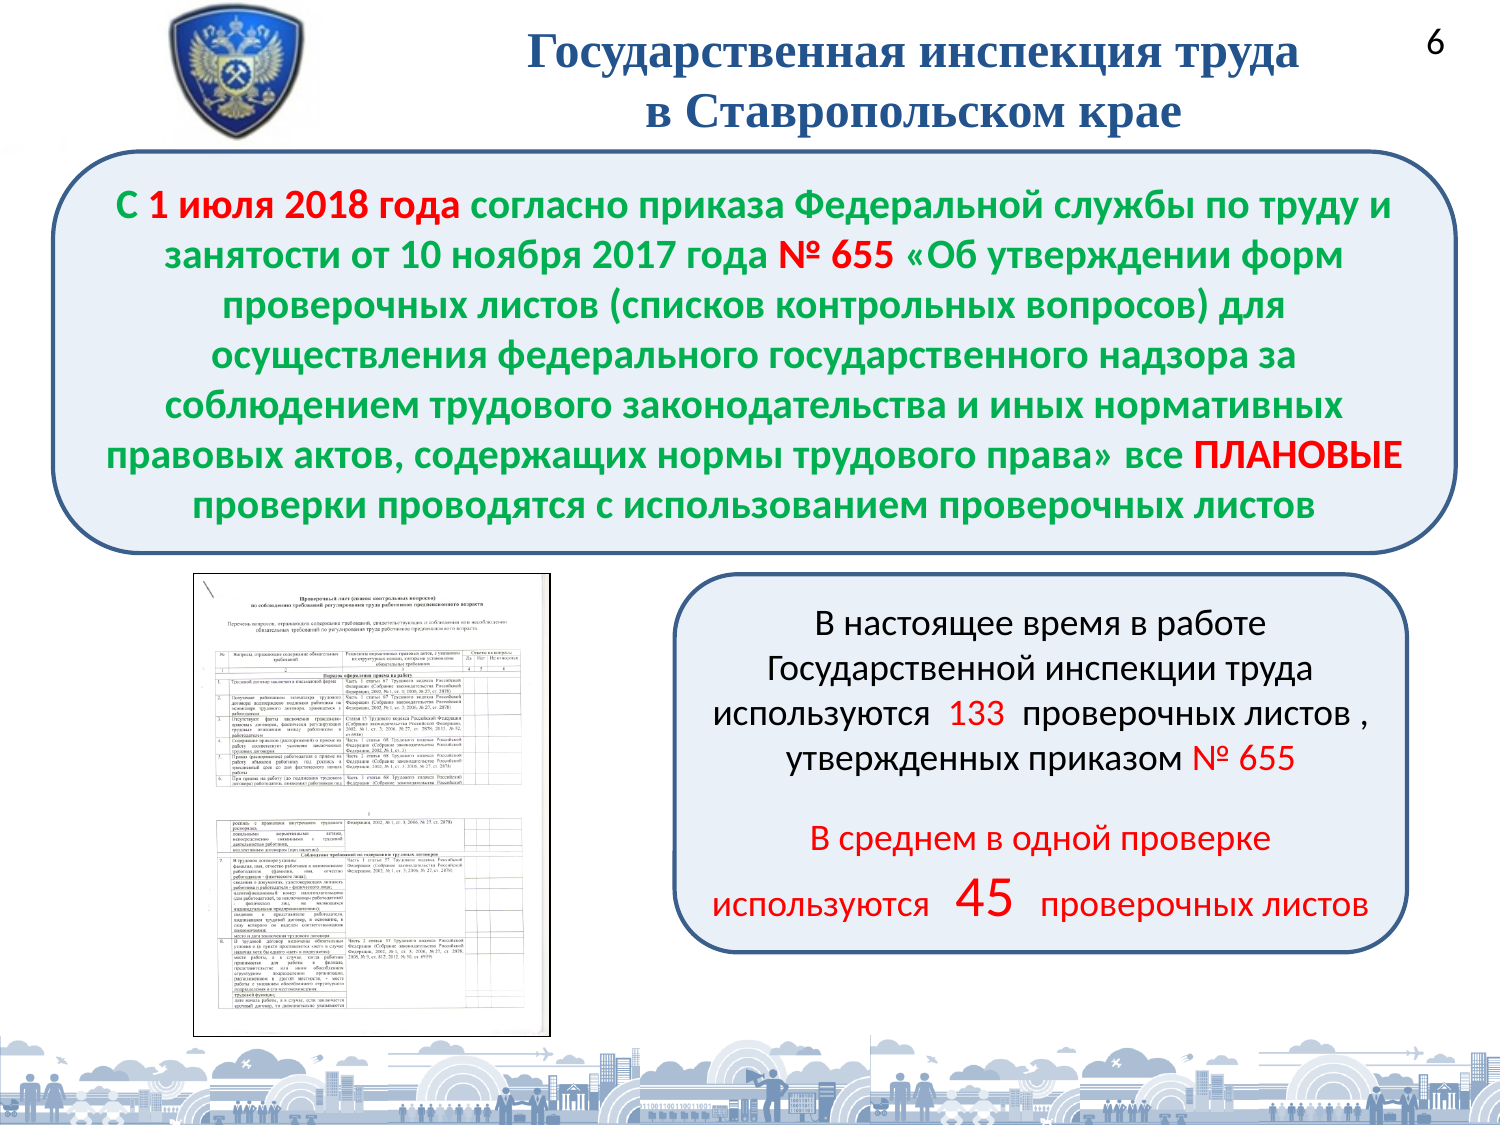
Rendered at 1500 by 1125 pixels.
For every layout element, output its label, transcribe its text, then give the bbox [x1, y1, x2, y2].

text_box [0, 1035, 1500, 1125]
picture [0, 0, 473, 157]
text_box Государственная инспекция труда в Ставропольском крае [477, 10, 1500, 145]
picture [193, 574, 550, 1037]
text_box 6 [1411, 10, 1500, 70]
text_box С 1 июля 2018 года согласно приказа Федеральной службы по труду и занятости от 10 ноября 2017 года № 655 «Об утверждении форм проверочных листов (списков контрольных вопросов) для осуществления федерального государственного надзора за соблюдением трудового законодательства и иных нормативных правовых актов, содержащих нормы трудового права» все ПЛАНОВЫЕ проверки проводятся с использованием проверочных листов [50, 149, 1458, 556]
text_box В настоящее время в работе Государственной инспекции труда используются 133 проверочных листов , утвержденных приказом № 655 В среднем в одной проверке используются 45 проверочных листов [672, 572, 1410, 955]
